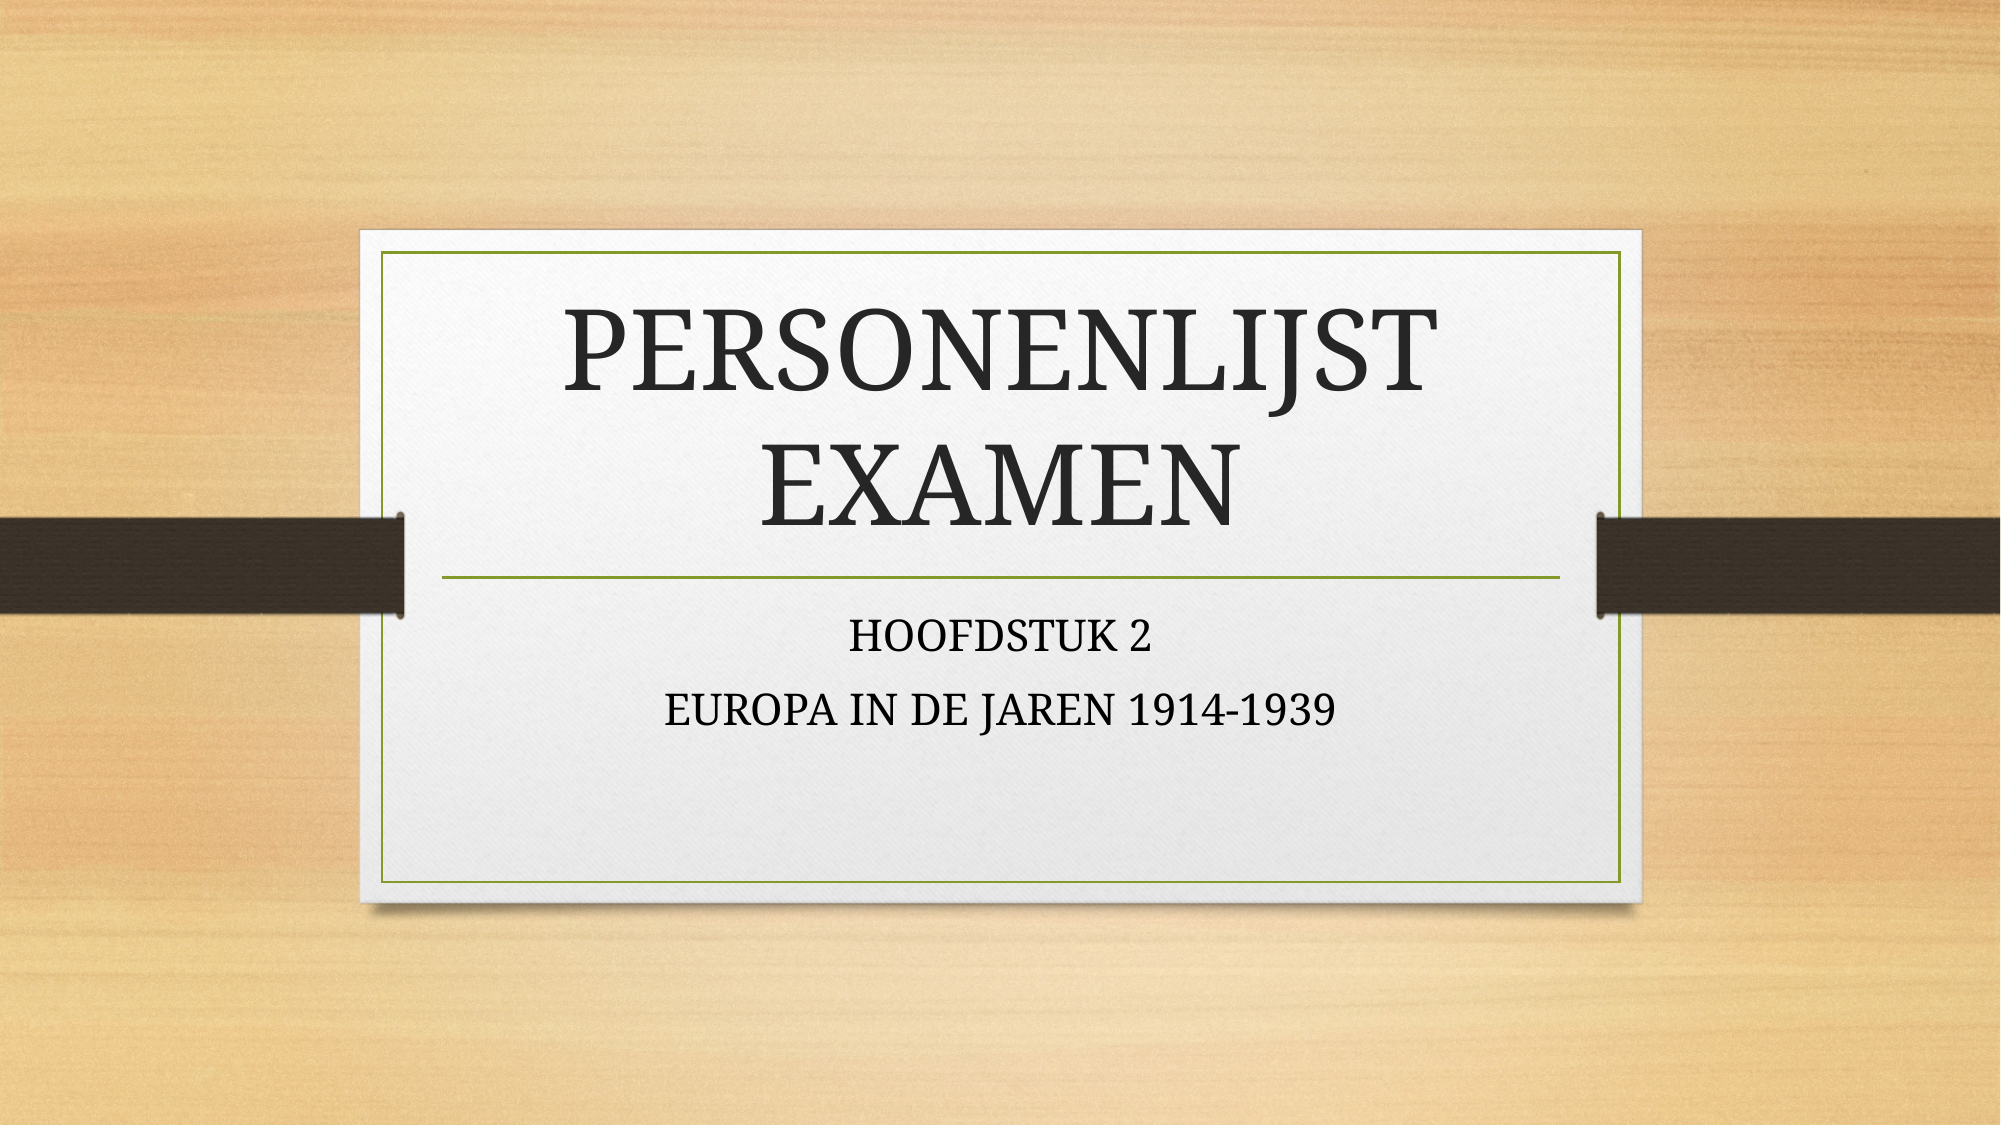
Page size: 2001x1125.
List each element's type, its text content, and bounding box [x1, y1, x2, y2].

title PERSONENLIJST EXAMEN [441, 306, 1560, 556]
picture [0, 0, 2001, 1125]
subtitle HOOFDSTUK 2 EUROPA IN DE JAREN 1914-1939 [441, 600, 1560, 817]
